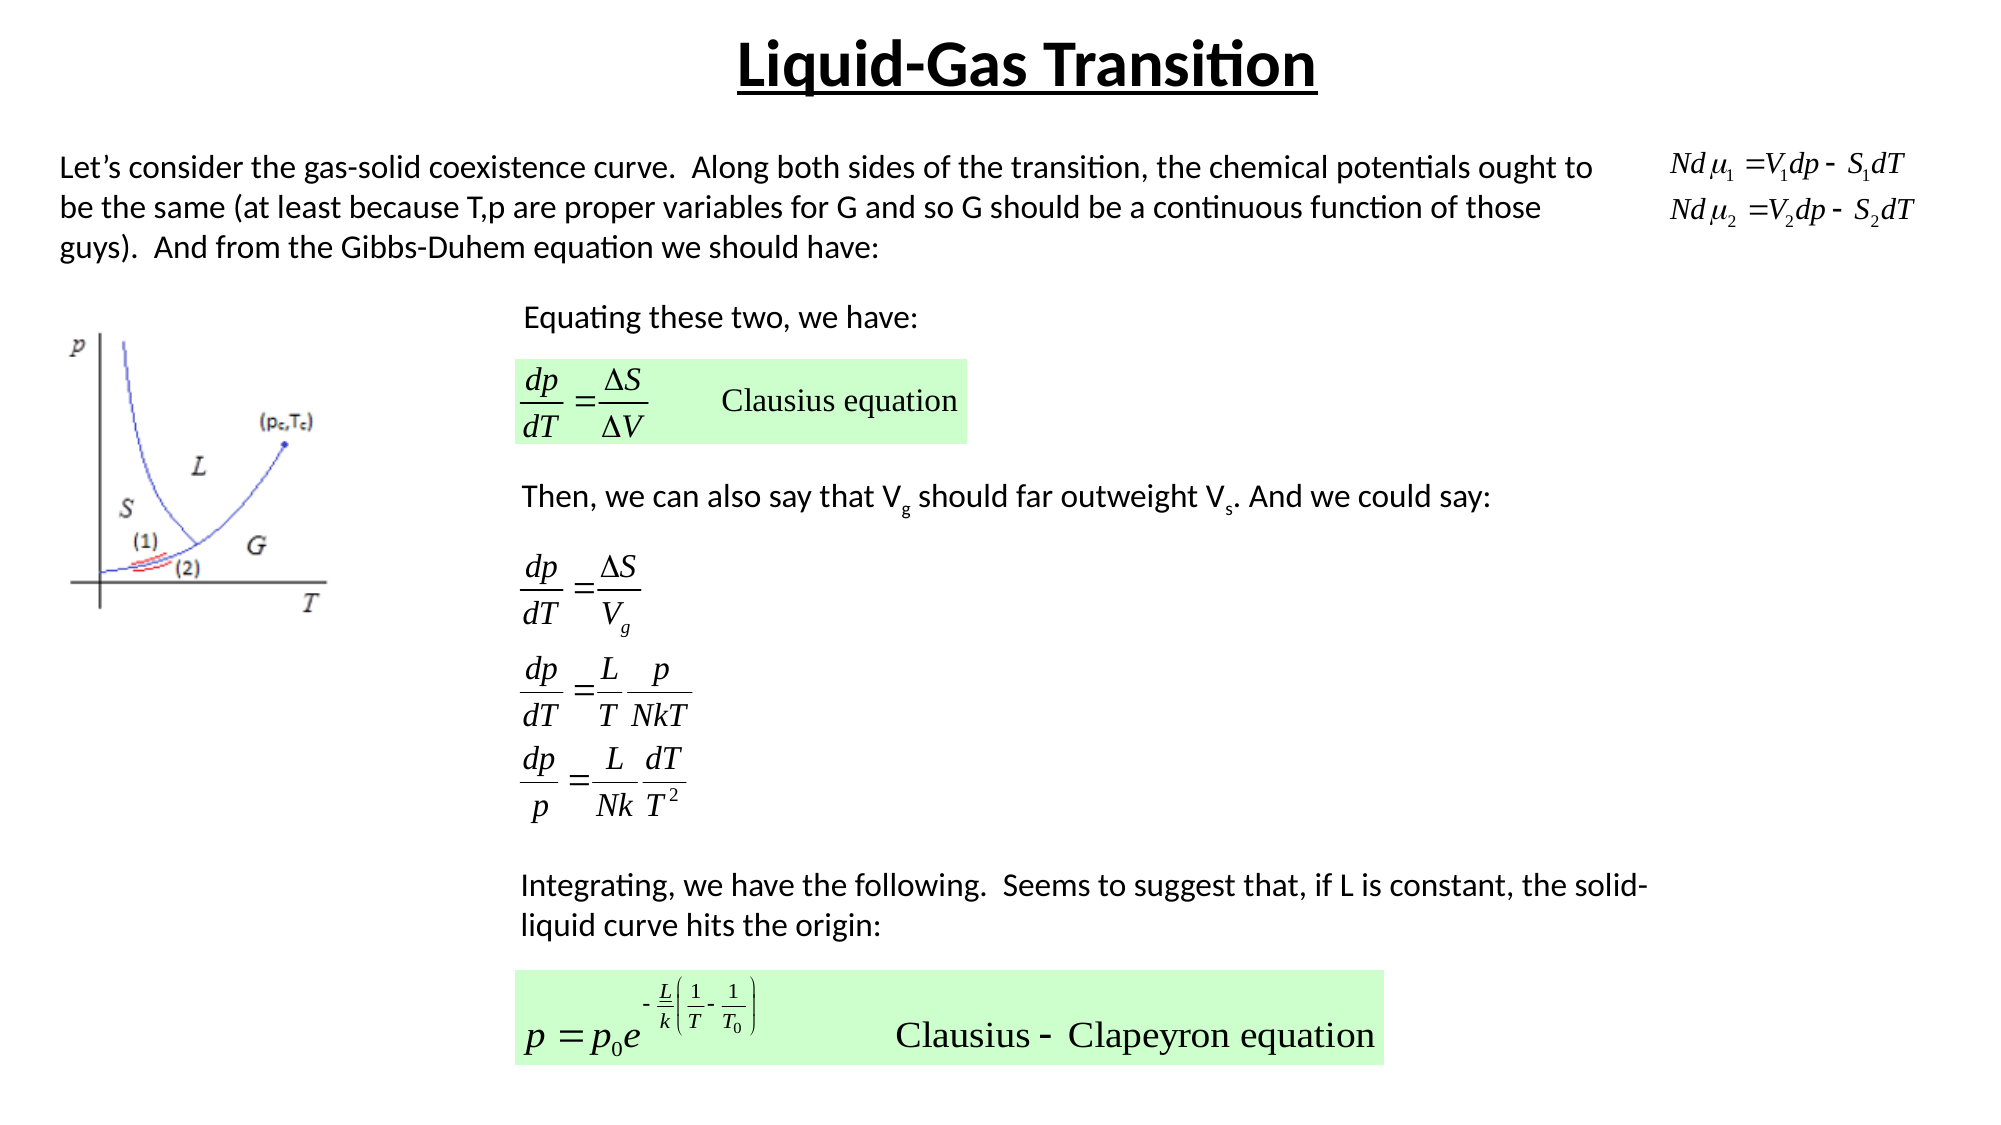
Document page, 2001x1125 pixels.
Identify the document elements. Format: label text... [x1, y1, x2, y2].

text_box Liquid-Gas Transition [699, 14, 1357, 109]
picture [44, 310, 350, 639]
text_box Integrating, we have the following. Seems to suggest that, if L is constant, the solid-liquid curve hits the origin: [505, 855, 1699, 951]
text_box Equating these two, we have: [508, 288, 935, 343]
text_box Let’s consider the gas-solid coexistence curve. Along both sides of the transition, the chemical potentials ought to be the same (at least because T,p are proper variables for G and so G should be a continuous function of those guys). And from the Gibbs-Duhem equation we should have: [44, 138, 1612, 273]
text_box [1663, 143, 1922, 235]
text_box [514, 359, 967, 445]
text_box Then, we can also say that Vg should far outweight Vs. And we could say: [506, 466, 1515, 527]
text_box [514, 544, 700, 832]
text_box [514, 970, 1384, 1066]
